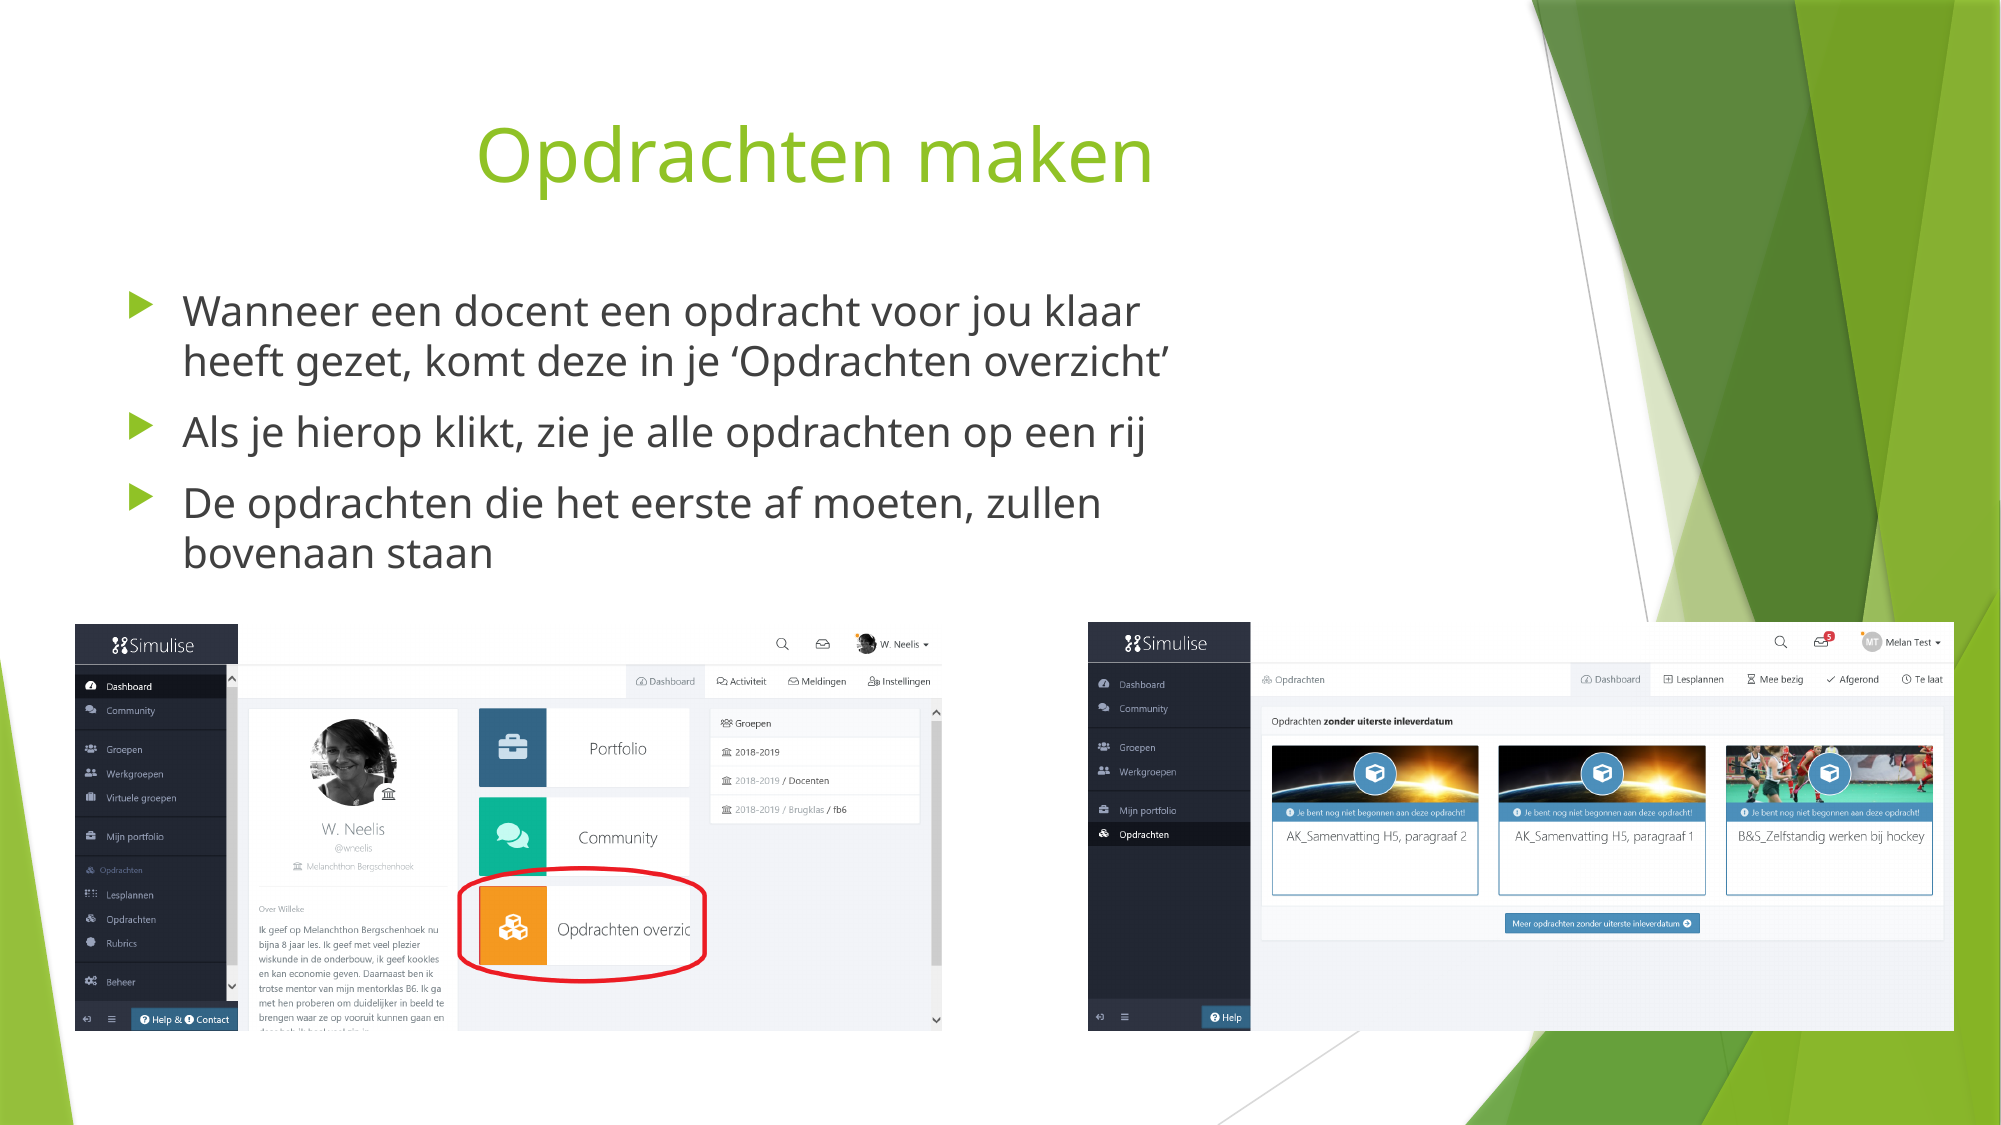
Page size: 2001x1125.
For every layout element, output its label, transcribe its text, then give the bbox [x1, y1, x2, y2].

title Opdrachten maken [111, 99, 1522, 277]
picture [74, 623, 942, 1032]
picture [1088, 621, 1955, 1032]
list Wanneer een docent een opdracht voor jou klaar heeft gezet, komt deze in je ‘Opdrachten overzicht’ Als je hierop klikt, zie je alle opdrachten op een rij De opdrachten die het eerste af moeten, zullen bovenaan staan [111, 277, 1522, 987]
